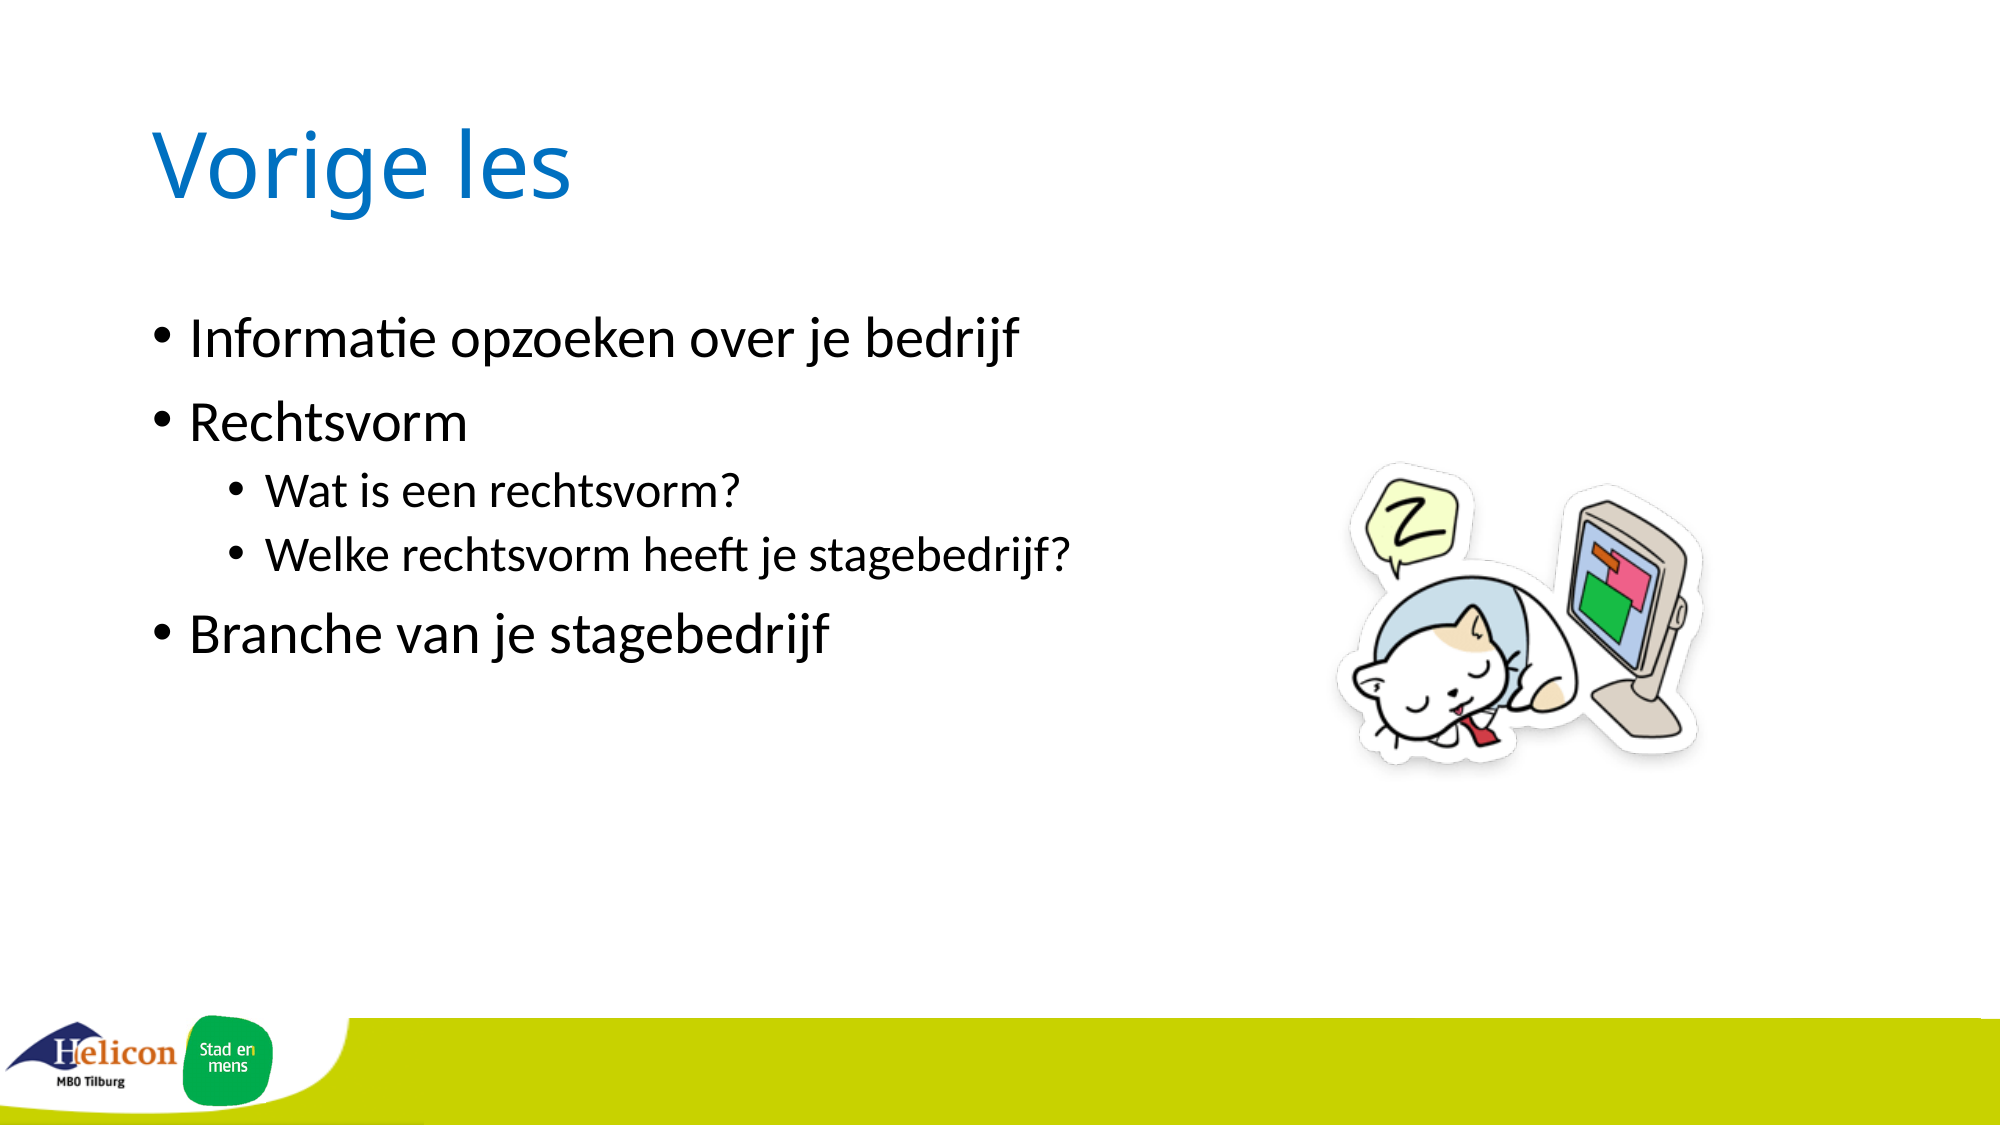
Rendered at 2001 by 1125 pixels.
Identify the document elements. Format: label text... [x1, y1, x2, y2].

list Informatie opzoeken over je bedrijf Rechtsvorm Wat is een rechtsvorm? Welke rechtsvorm heeft je stagebedrijf? Branche van je stagebedrijf [137, 299, 1863, 1014]
picture [1316, 412, 1747, 843]
title Vorige les [137, 59, 1863, 278]
picture [0, 1014, 424, 1125]
